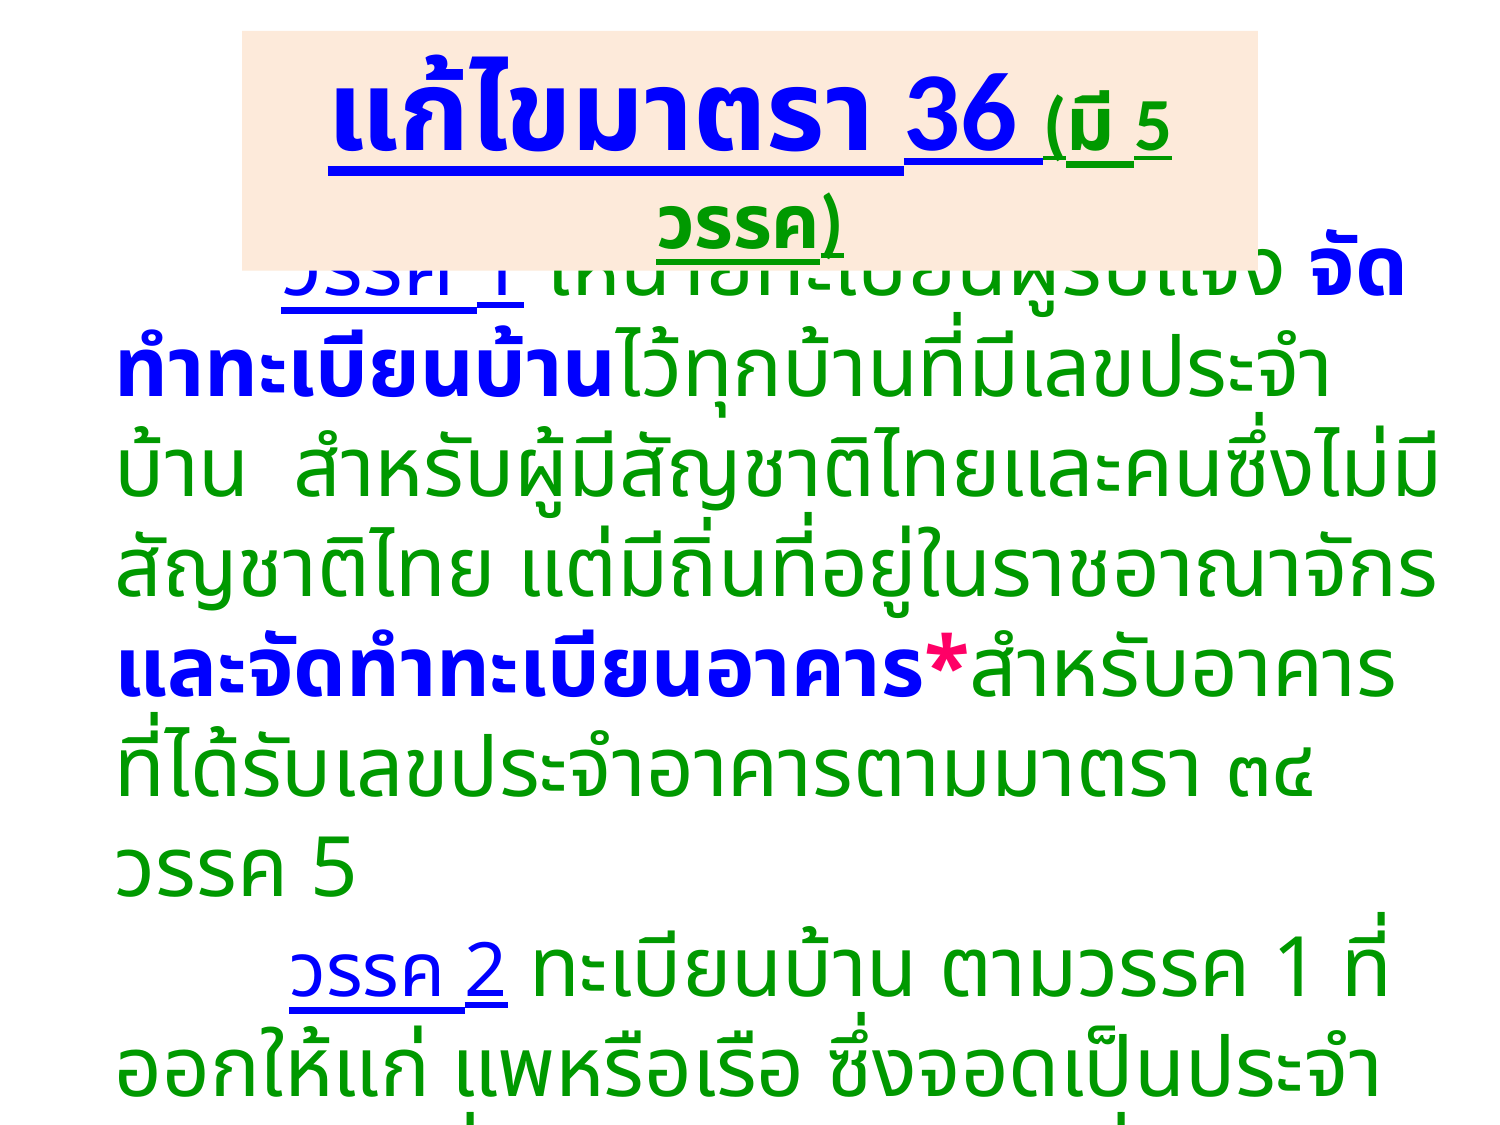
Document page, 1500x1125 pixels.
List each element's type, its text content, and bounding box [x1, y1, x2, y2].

text_box วรรค 1 ให้นายทะเบียนผู้รับแจ้ง จัดทำทะเบียนบ้านไว้ทุกบ้านที่มีเลขประจำบ้าน สำหรับผู้มีสัญชาติไทยและคนซึ่งไม่มีสัญชาติไทย แต่มีถิ่นที่อยู่ในราชอาณาจักร และจัดทำทะเบียนอาคาร*สำหรับอาคารที่ได้รับเลขประจำอาคารตามมาตรา ๓๔ วรรค 5 วรรค 2 ทะเบียนบ้าน ตามวรรค 1 ที่ออกให้แก่ แพหรือเรือ ซึ่งจอดเป็นประจำ และใช้เป็นที่อยู่อาศัยหรือสถานที่หรือยานพาหนะอื่นซึ่งใช้เป็นที่อยู่อาศัยประจำ ให้ระบุสภาพของบ้านนั้นไว้ในทะเบียนบ้านด้วย [100, 196, 1459, 1125]
text_box แก้ไขมาตรา 36 (มี 5 วรรค) [242, 30, 1258, 271]
